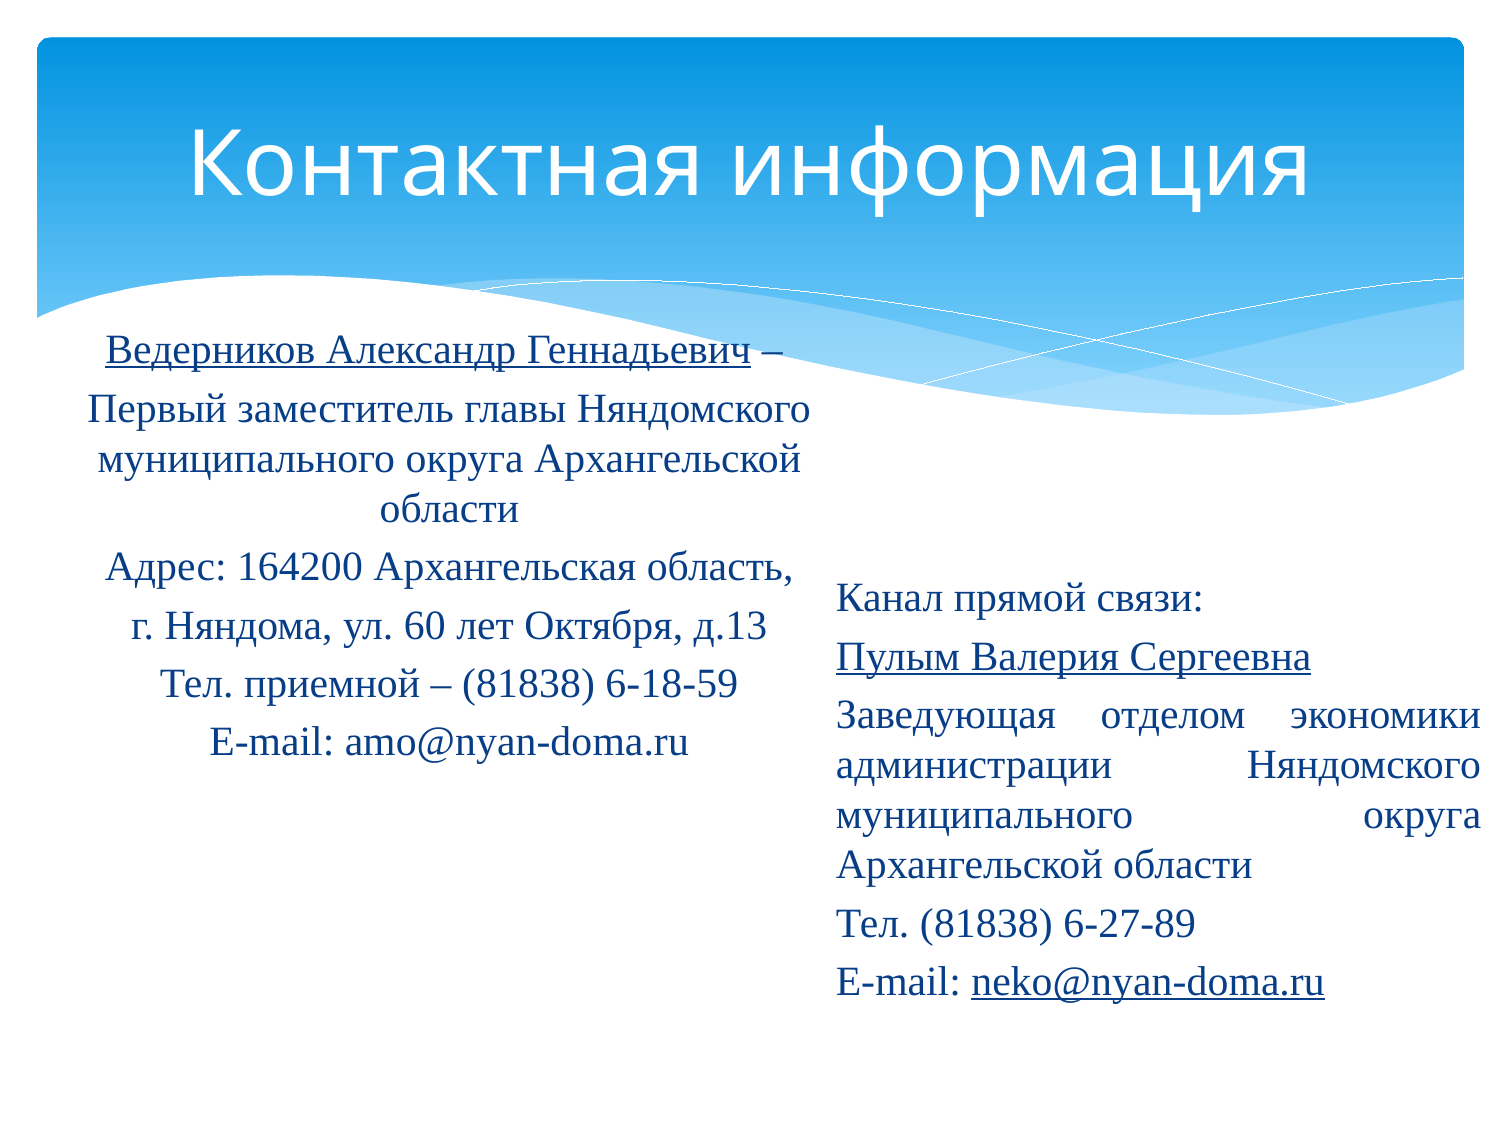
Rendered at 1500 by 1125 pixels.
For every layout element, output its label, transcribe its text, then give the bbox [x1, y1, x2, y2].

list Ведерников Александр Геннадьевич – Первый заместитель главы Няндомского муниципального округа Архангельской области Адрес: 164200 Архангельская область, г. Няндома, ул. 60 лет Октября, д.13 Тел. приемной – (81838) 6-18-59 E-mail: amo@nyan-doma.ru [53, 314, 846, 880]
list Канал прямой связи: Пулым Валерия Сергеевна Заведующая отделом экономики администрации Няндомского муниципального округа Архангельской области Тел. (81838) 6-27-89 E-mail: neko@nyan-doma.ru [820, 562, 1497, 1022]
title Контактная информация [75, 55, 1425, 261]
